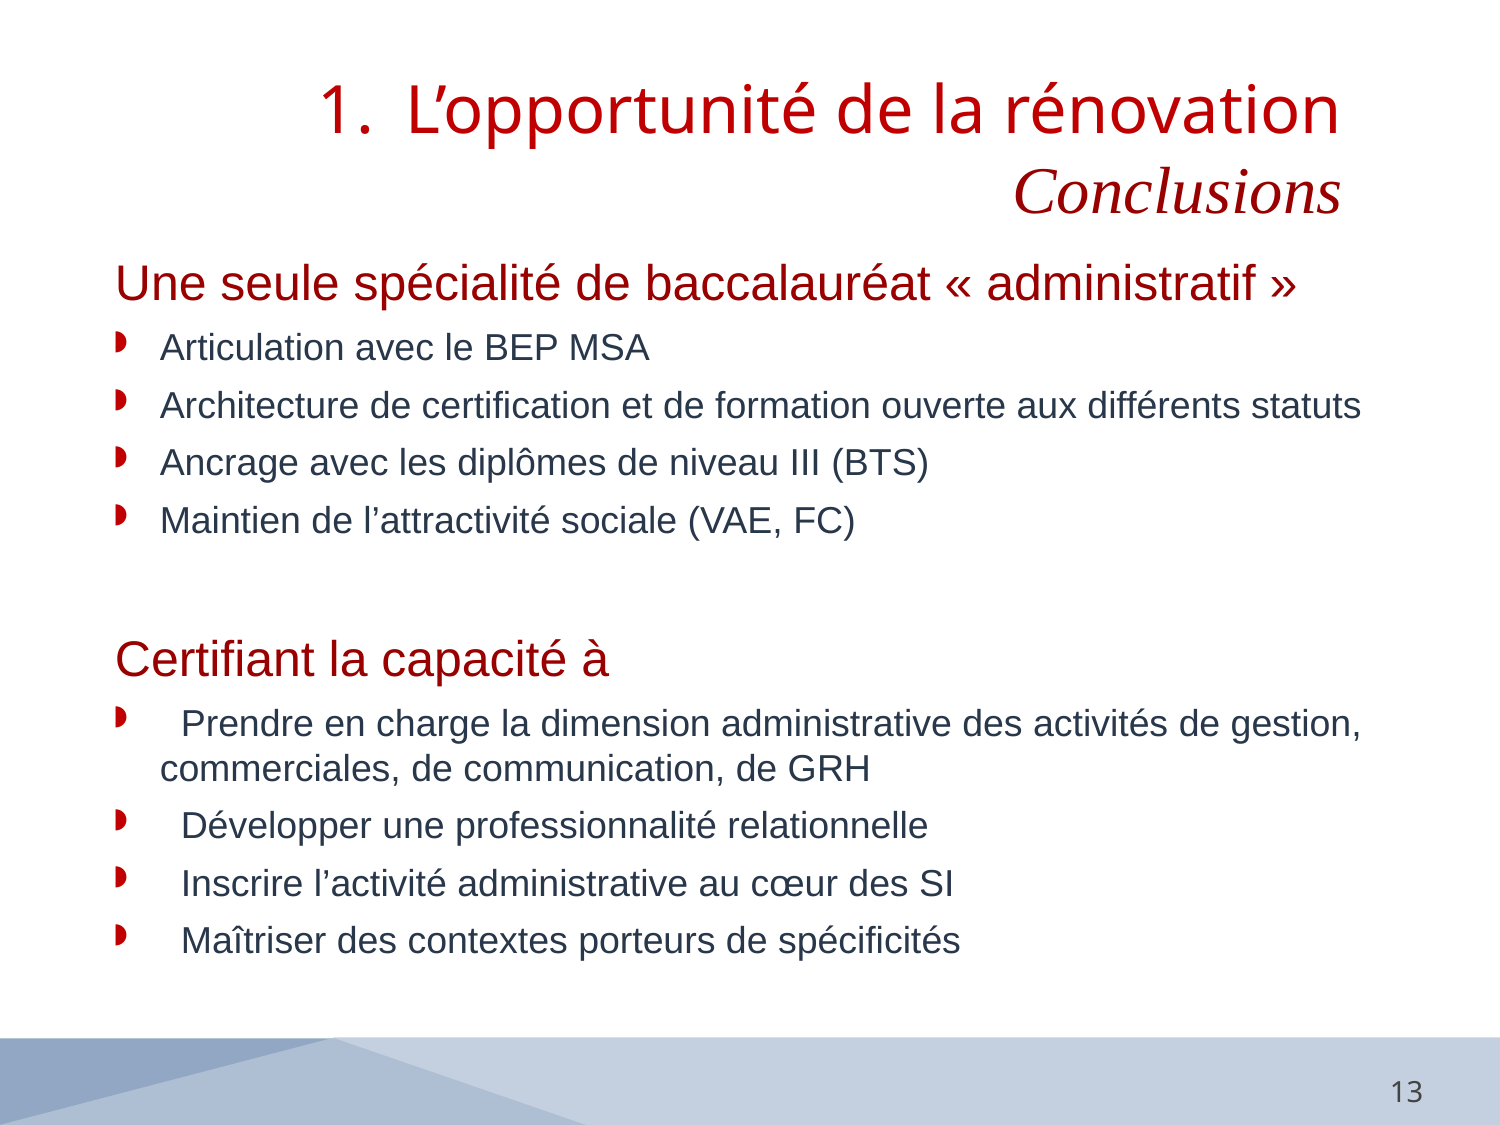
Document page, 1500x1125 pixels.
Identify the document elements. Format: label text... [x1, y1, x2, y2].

text_box [64, 219, 1436, 303]
text_box L’opportunité de la rénovation Conclusions [123, 101, 1358, 192]
text_box 13 [1277, 1066, 1439, 1125]
text_box Une seule spécialité de baccalauréat « administratif » Articulation avec le BEP MSA Architecture de certification et de formation ouverte aux différents statuts Ancrage avec les diplômes de niveau III (BTS) Maintien de l’attractivité sociale (VAE, FC) Certifiant la capacité à Prendre en charge la dimension administrative des activités de gestion, commerciales, de communication, de GRH Développer une professionnalité relationnelle Inscrire l’activité administrative au cœur des SI Maîtriser des contextes porteurs de spécificités [100, 243, 1451, 563]
